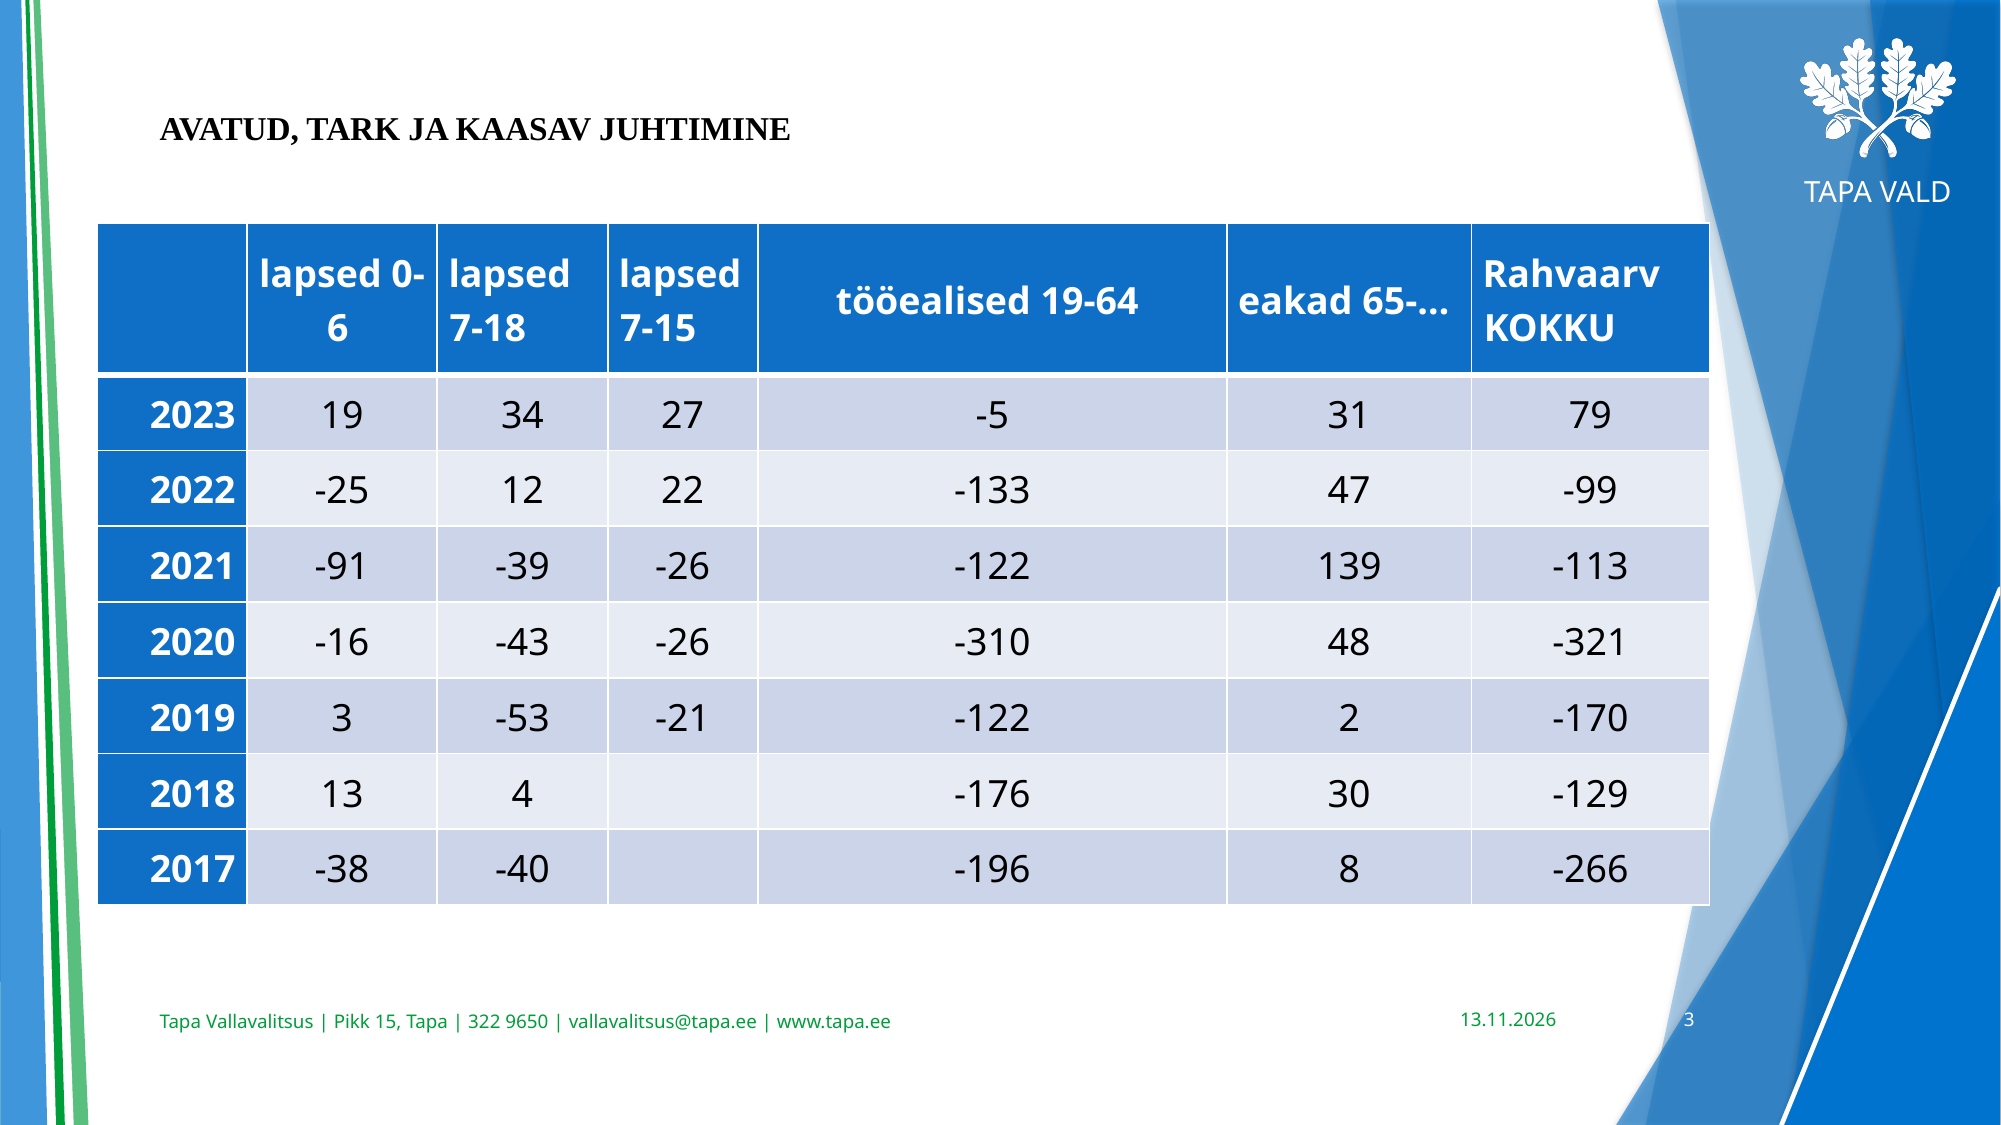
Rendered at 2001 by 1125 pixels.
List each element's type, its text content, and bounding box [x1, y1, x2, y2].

table_cell -26 [609, 603, 757, 677]
table_cell 4 [438, 754, 607, 828]
table_cell 22 [609, 451, 757, 525]
table_cell -5 [759, 378, 1226, 450]
table_cell -133 [759, 451, 1226, 525]
table_cell -113 [1472, 527, 1709, 601]
table_cell -43 [438, 603, 607, 677]
table_header lapsed 7-18 [438, 224, 607, 372]
picture [1800, 38, 1956, 158]
table_cell -26 [609, 527, 757, 601]
table_cell -39 [438, 527, 607, 601]
table_header lapsed 7-15 [609, 224, 757, 372]
table_header lapsed 0-6 [248, 224, 436, 372]
table_cell 34 [438, 378, 607, 450]
table_cell -91 [248, 527, 436, 601]
table_header Rahvaarv KOKKU [1472, 224, 1709, 372]
table_cell 31 [1228, 378, 1471, 450]
table_header [98, 224, 246, 372]
table_cell [609, 754, 757, 828]
table_cell 13 [248, 754, 436, 828]
table_cell -122 [759, 679, 1226, 753]
table_cell 2 [1228, 679, 1471, 753]
table_cell 8 [1228, 830, 1471, 904]
table_cell -25 [248, 451, 436, 525]
table_cell 2019 [98, 679, 246, 753]
table_cell 139 [1228, 527, 1471, 601]
table_cell 27 [609, 378, 757, 450]
table_cell 2021 [98, 527, 246, 601]
table_cell 2018 [98, 754, 246, 828]
table_cell 2020 [98, 603, 246, 677]
table_cell -176 [759, 754, 1226, 828]
table_cell -16 [248, 603, 436, 677]
table_cell 30 [1228, 754, 1471, 828]
table_cell 47 [1228, 451, 1471, 525]
table_cell -21 [609, 679, 757, 753]
table_cell -266 [1472, 830, 1709, 904]
table_cell 2022 [98, 451, 246, 525]
title AVATUD, TARK JA KAASAV JUHTIMINE [144, 99, 1710, 203]
table_cell [609, 830, 757, 904]
footer Tapa Vallavalitsus | Pikk 15, Tapa | 322 9650 | vallavalitsus@tapa.ee | www.tapa.ee [144, 992, 1396, 1053]
table_cell -170 [1472, 679, 1709, 753]
table_cell -196 [759, 830, 1226, 904]
table_cell 3 [248, 679, 436, 753]
table_cell -122 [759, 527, 1226, 601]
table_cell 79 [1472, 378, 1709, 450]
table_header tööealised 19-64 [759, 224, 1226, 372]
table_cell -53 [438, 679, 607, 753]
table_cell -99 [1472, 451, 1709, 525]
slide_number 3 [1597, 990, 1710, 1051]
table_cell -321 [1472, 603, 1709, 677]
table_cell 2023 [98, 378, 246, 450]
table_cell 2017 [98, 830, 246, 904]
table_cell -310 [759, 603, 1226, 677]
table_cell -38 [248, 830, 436, 904]
table_cell 19 [248, 378, 436, 450]
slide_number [1421, 990, 1572, 1051]
table_header eakad 65-… [1228, 224, 1471, 372]
table_cell 12 [438, 451, 607, 525]
table_cell -129 [1472, 754, 1709, 828]
table_cell -40 [438, 830, 607, 904]
table_cell 48 [1228, 603, 1471, 677]
